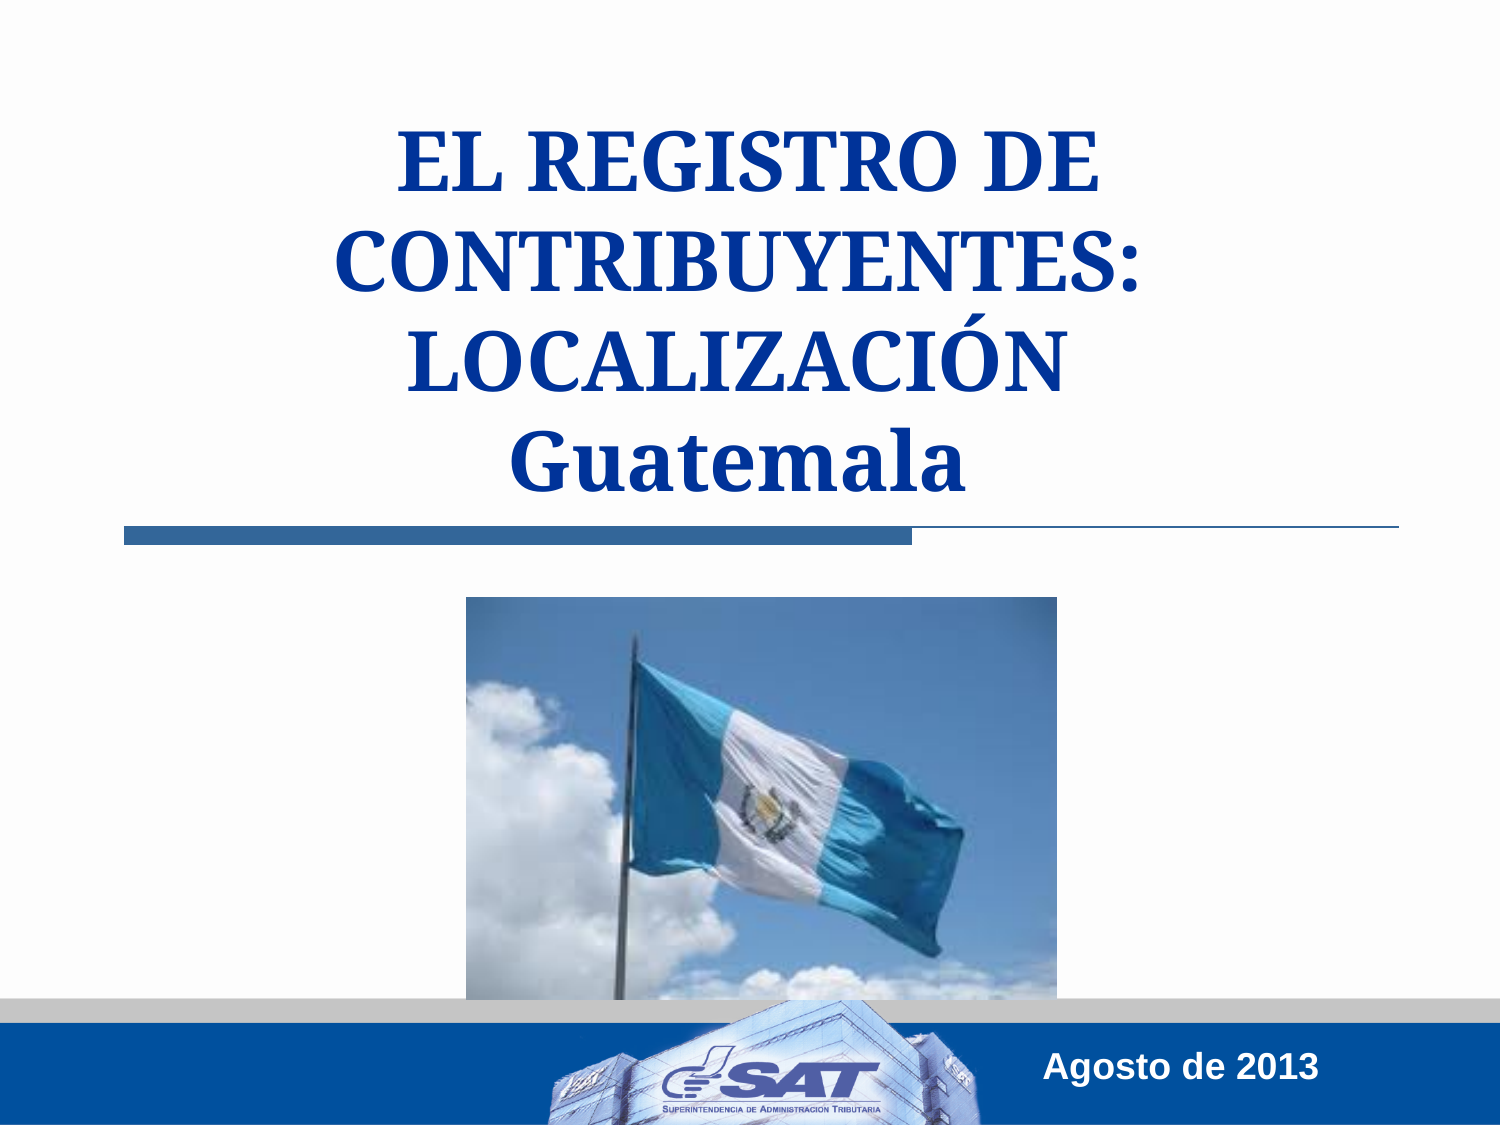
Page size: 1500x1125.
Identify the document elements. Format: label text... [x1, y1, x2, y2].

title EL REGISTRO DE CONTRIBUYENTES: LOCALIZACIÓN Guatemala [100, 113, 1376, 516]
text_box [64, 1011, 697, 1090]
text_box Agosto de 2013 [1027, 1034, 1500, 1095]
picture [0, 0, 1500, 1125]
